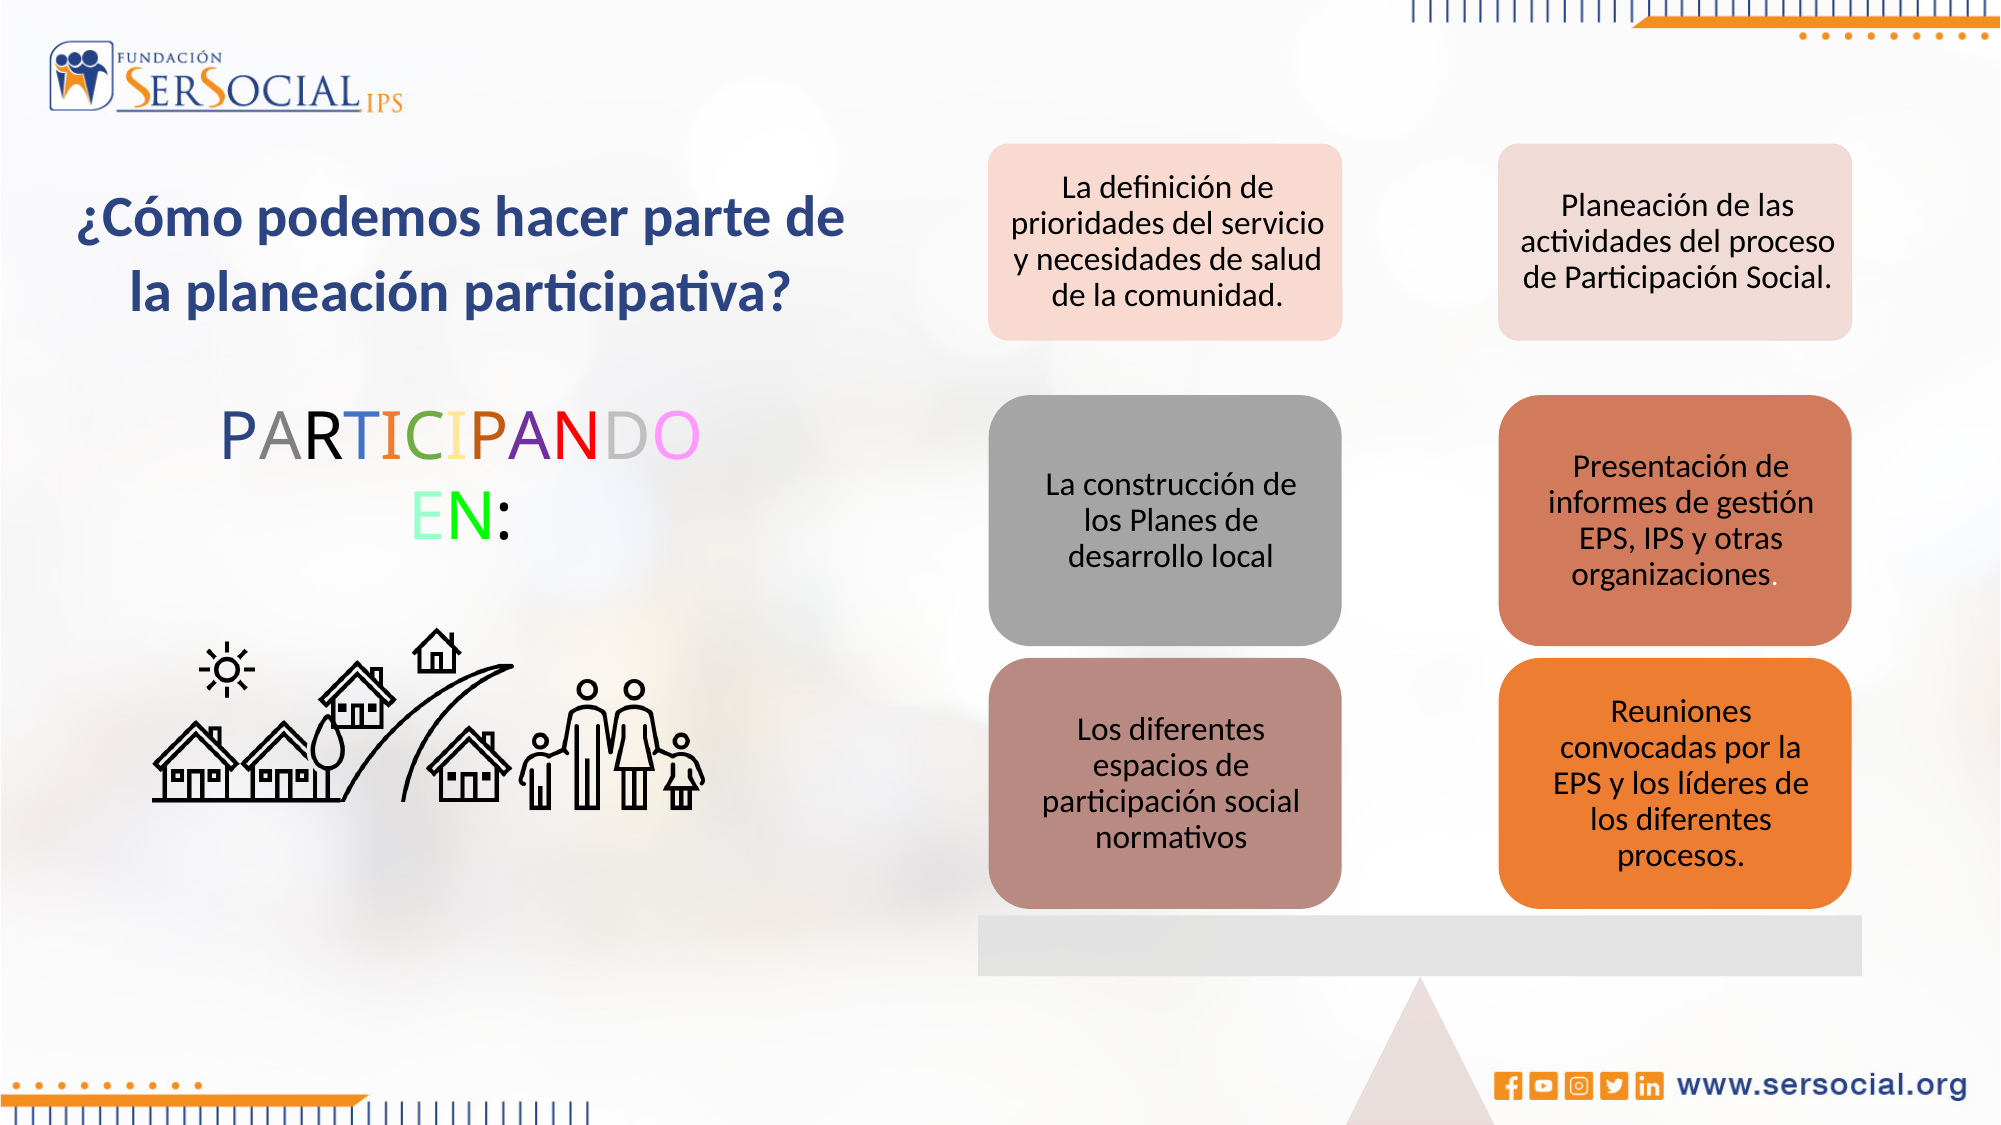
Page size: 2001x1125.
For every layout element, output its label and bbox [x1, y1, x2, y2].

picture [0, 0, 2000, 1125]
text_box [680, 144, 2000, 1125]
